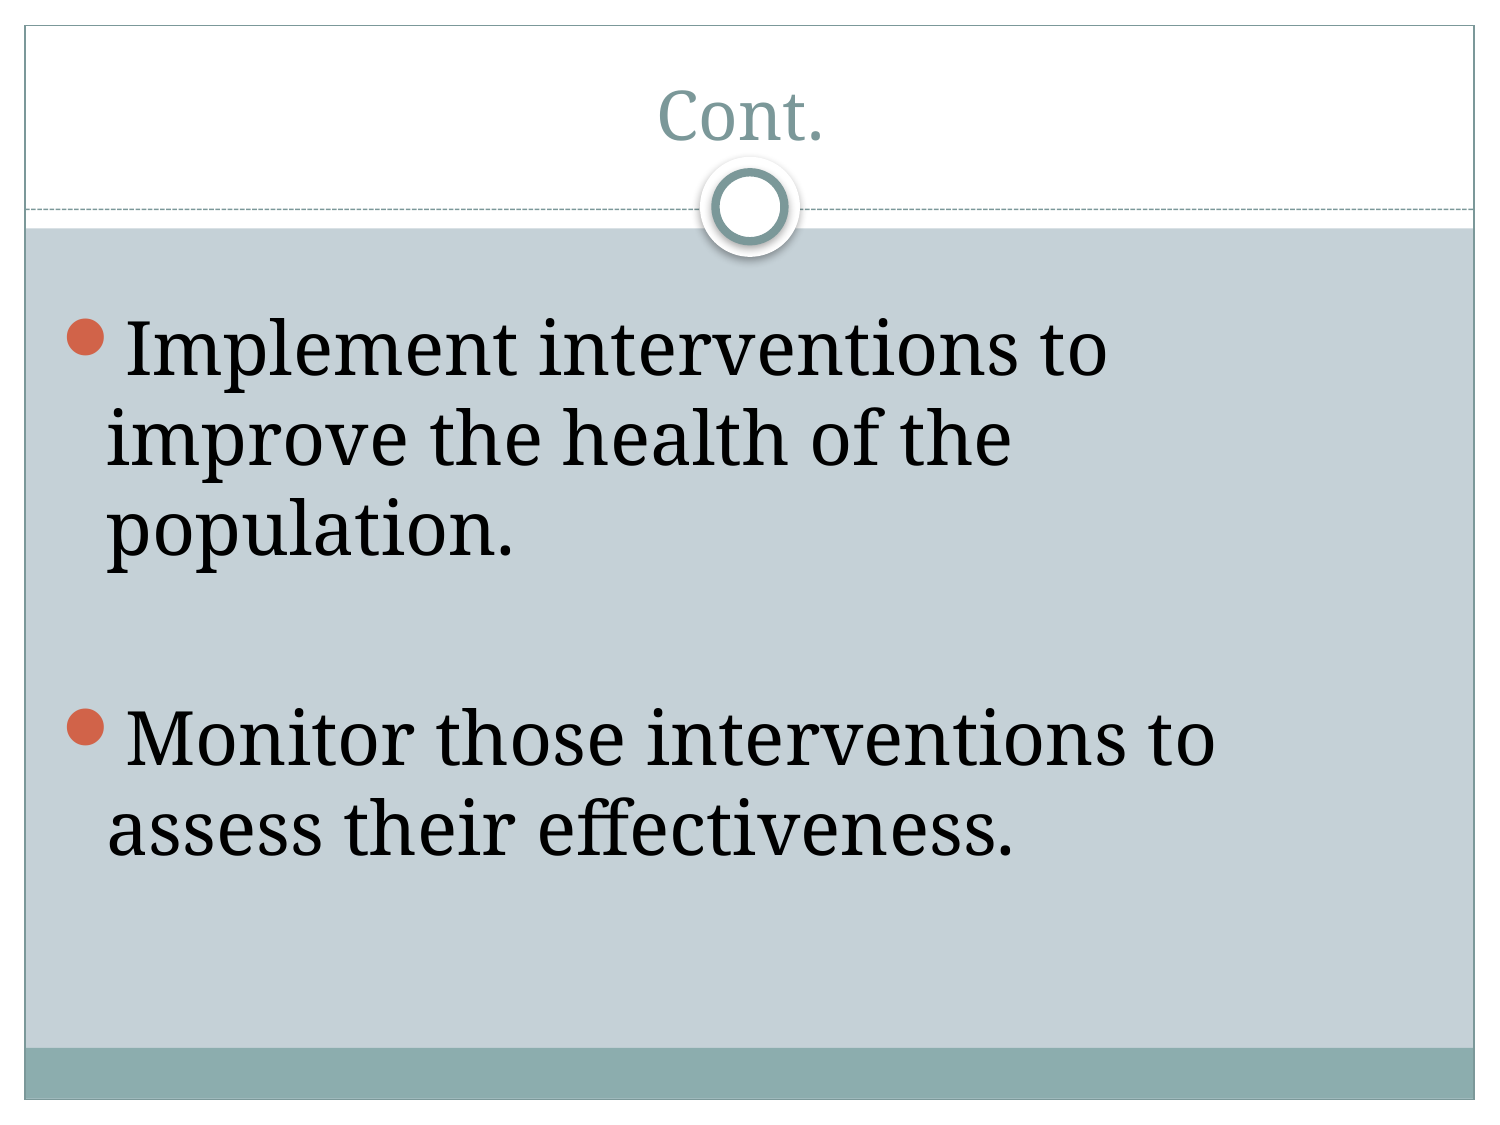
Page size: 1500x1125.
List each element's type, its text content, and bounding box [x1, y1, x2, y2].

title Cont. [49, 37, 1450, 162]
list Implement interventions to improve the health of the population. Monitor those interventions to assess their effectiveness. [46, 292, 1442, 1043]
